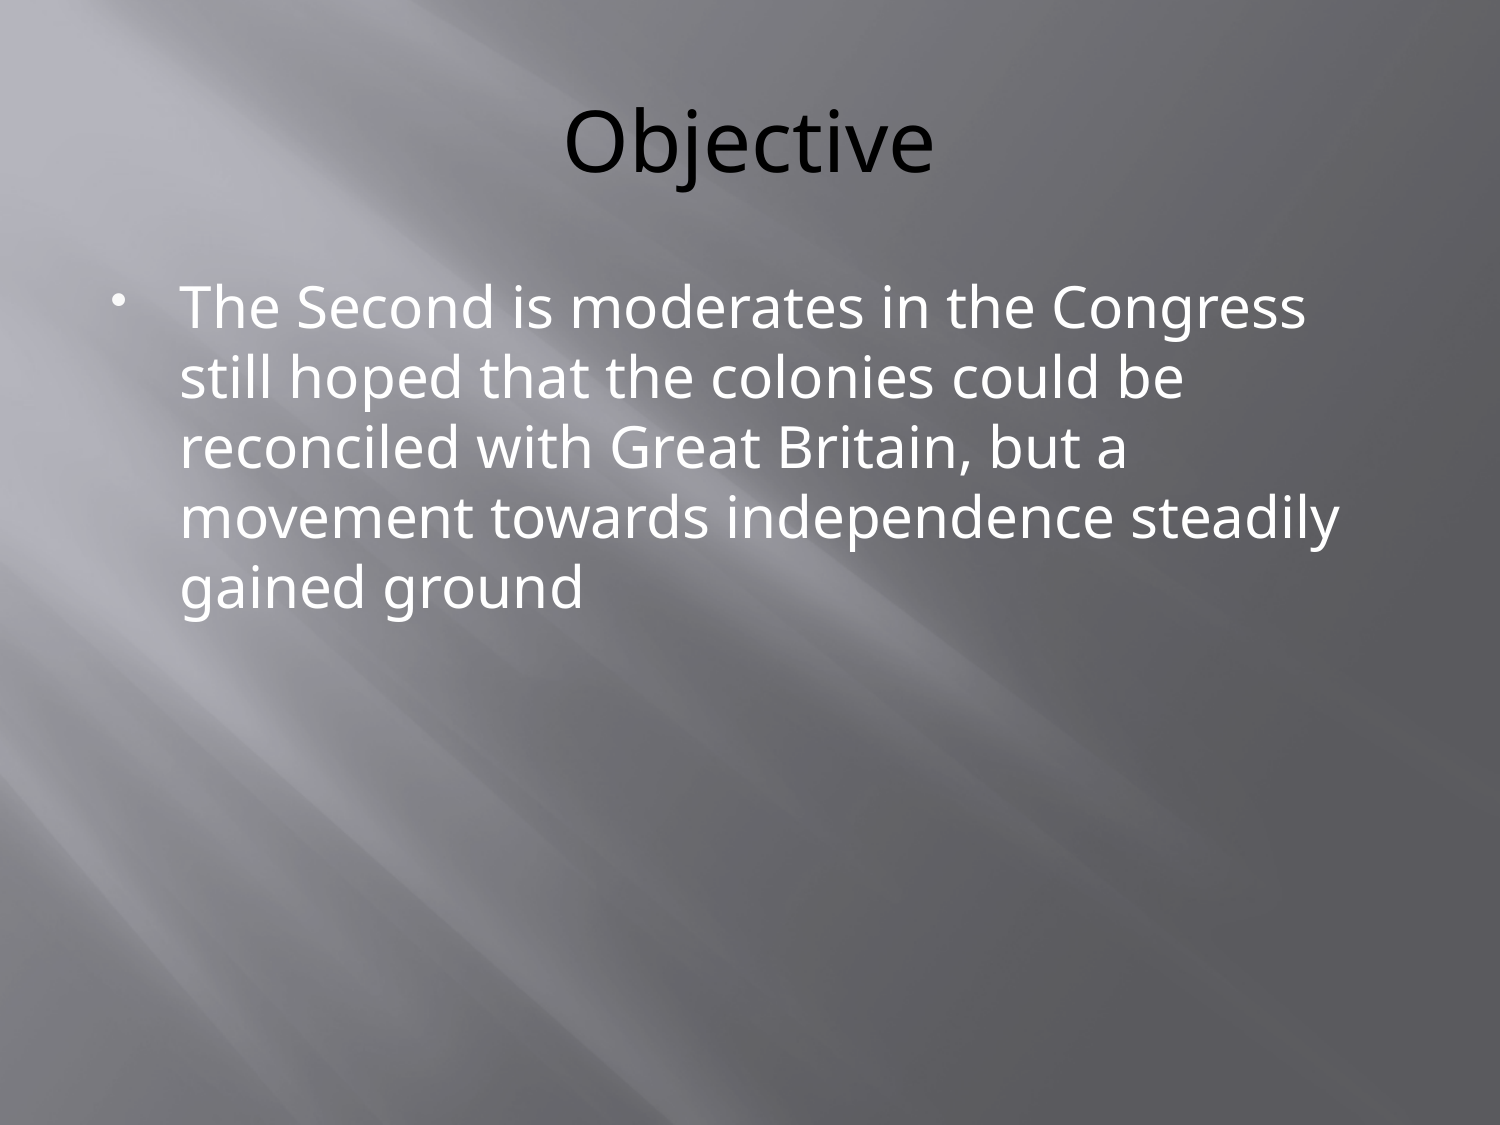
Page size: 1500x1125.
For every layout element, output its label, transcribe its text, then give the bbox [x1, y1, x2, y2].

list The Second is moderates in the Congress still hoped that the colonies could be reconciled with Great Britain, but a movement towards independence steadily gained ground [75, 262, 1425, 1035]
title Objective [75, 45, 1425, 233]
